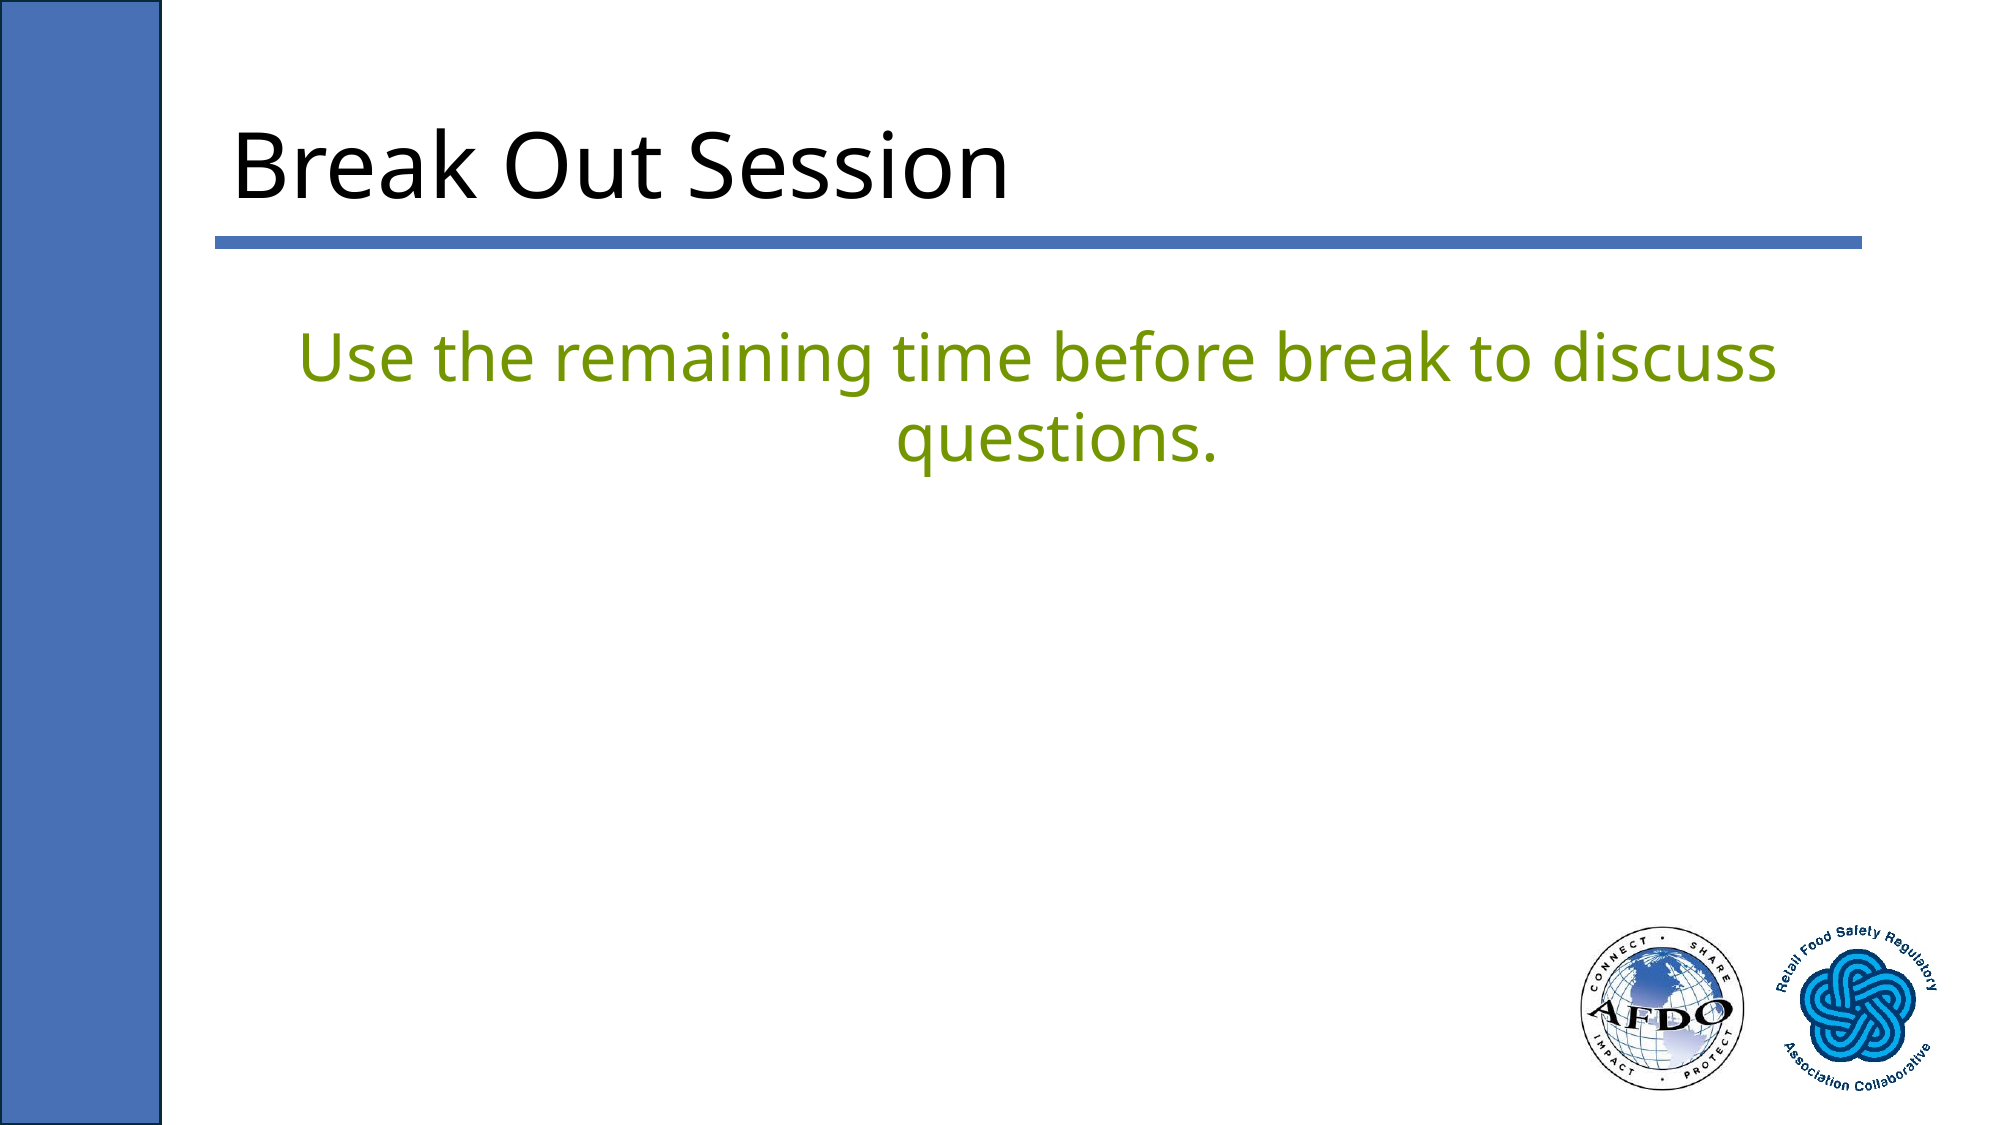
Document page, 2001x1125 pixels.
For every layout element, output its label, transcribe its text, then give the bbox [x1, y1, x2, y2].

picture [1776, 925, 1937, 1091]
title Break Out Session [215, 110, 1863, 227]
list Use the remaining time before break to discuss questions. [215, 306, 1863, 580]
picture [1579, 925, 1745, 1091]
